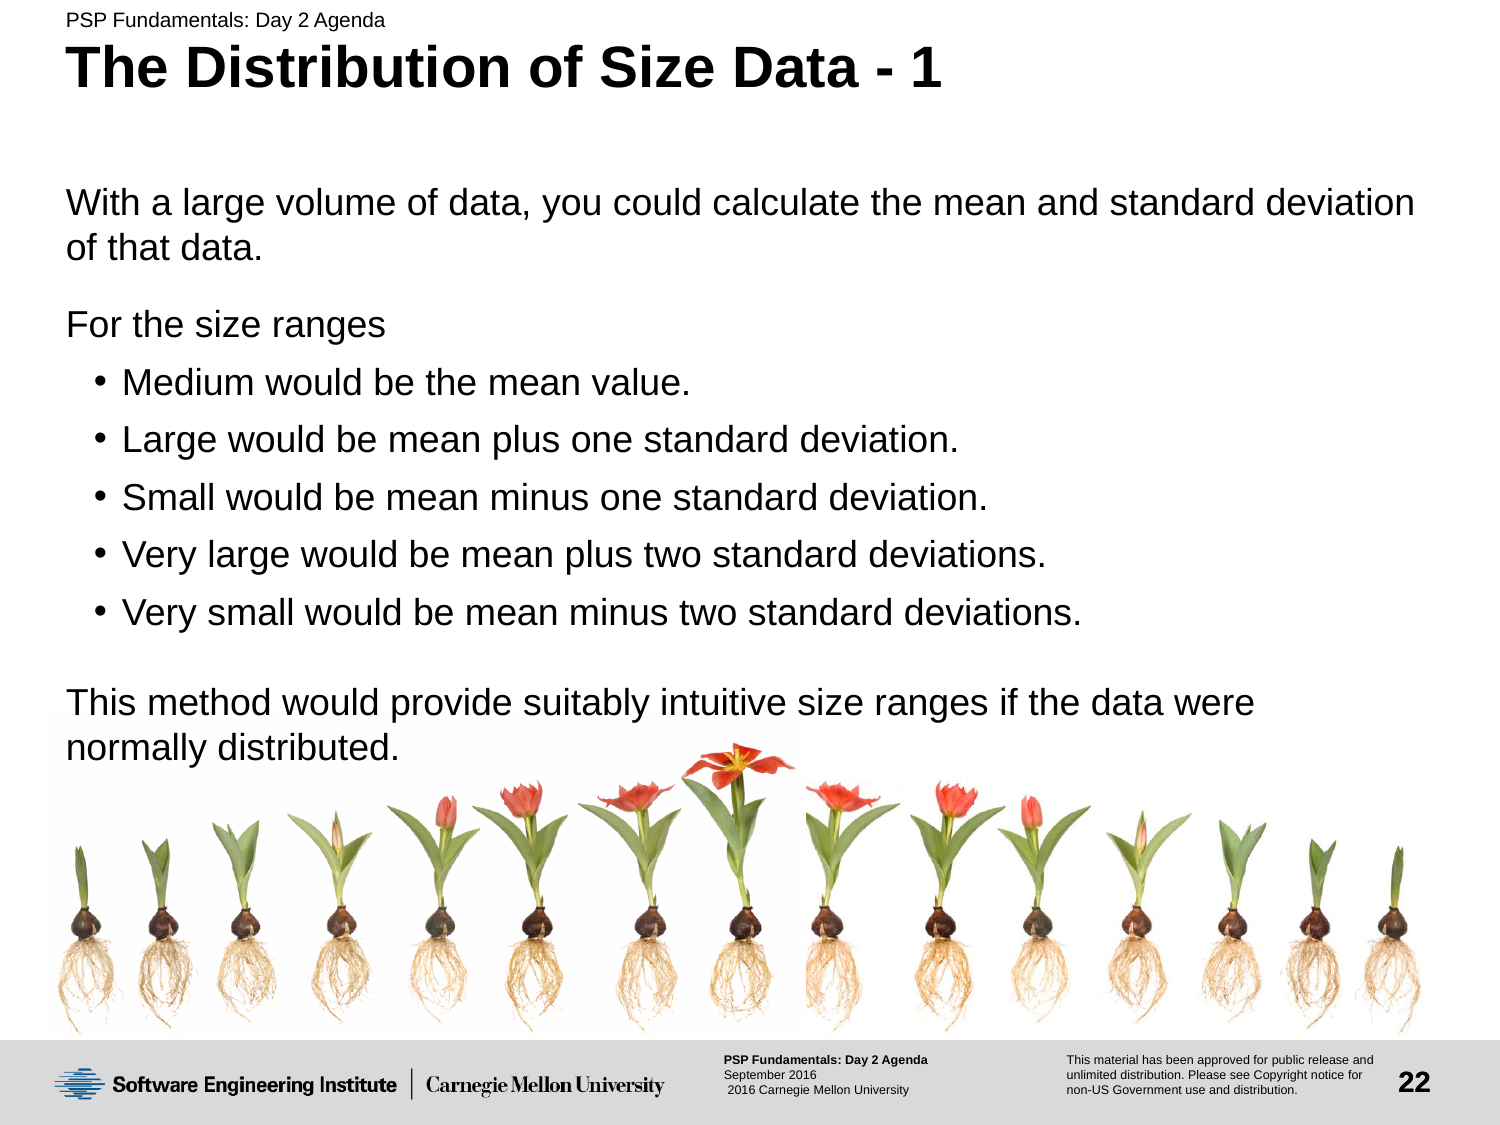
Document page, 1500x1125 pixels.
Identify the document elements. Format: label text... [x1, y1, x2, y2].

list With a large volume of data, you could calculate the mean and standard deviation of that data. For the size ranges Medium would be the mean value. Large would be mean plus one standard deviation. Small would be mean minus one standard deviation. Very large would be mean plus two standard deviations. Very small would be mean minus two standard deviations. This method would provide suitably intuitive size ranges if the data were normally distributed. [65, 177, 1431, 709]
picture [44, 709, 1434, 1038]
title The Distribution of Size Data - 1 [65, 37, 1430, 148]
picture [46, 1061, 673, 1104]
